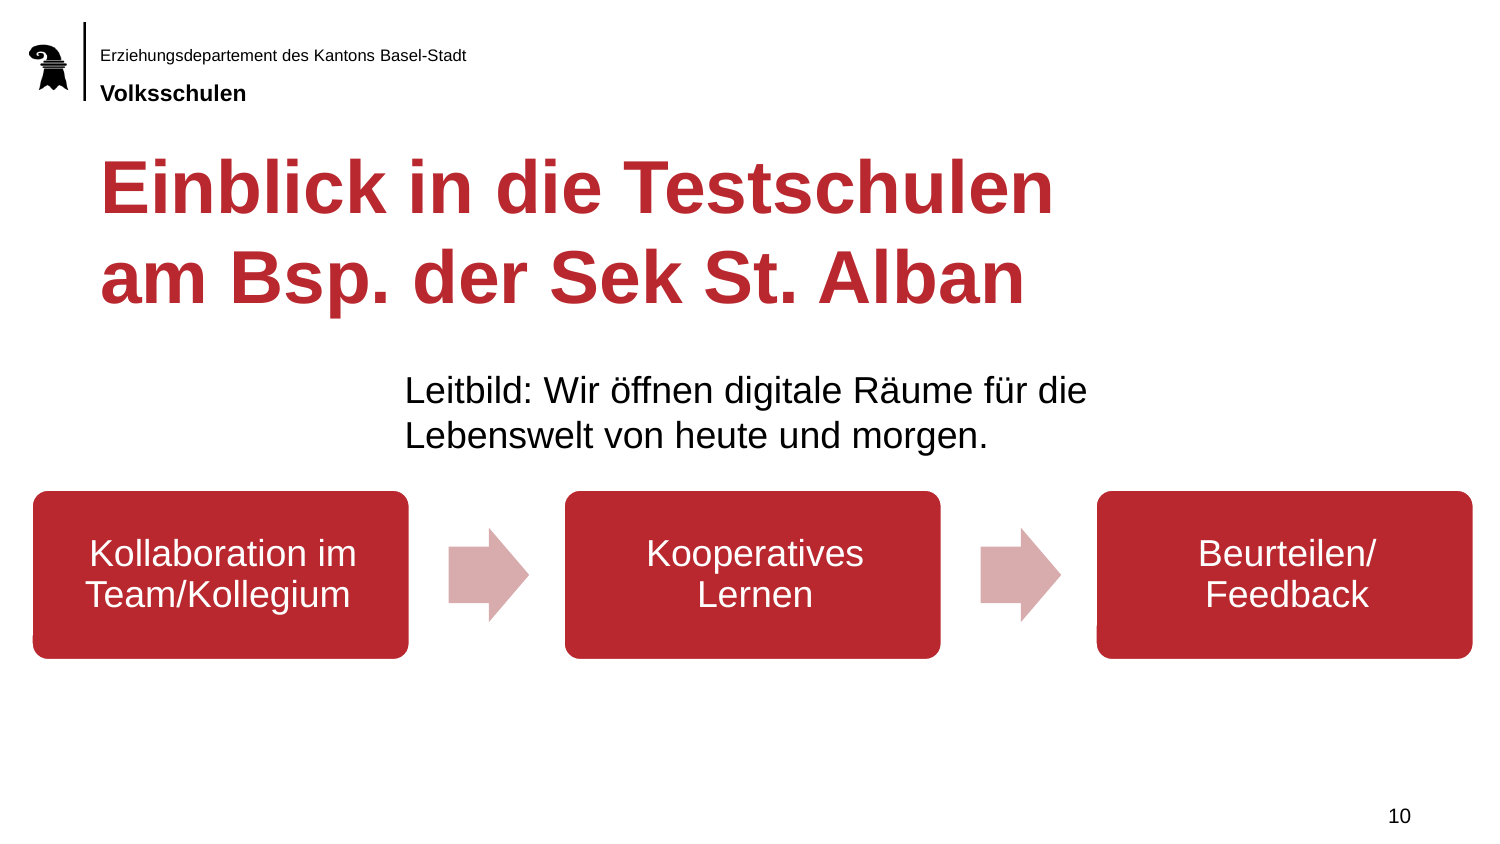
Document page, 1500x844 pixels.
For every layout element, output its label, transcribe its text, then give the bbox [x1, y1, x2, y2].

slide_number 10 [1388, 798, 1500, 844]
text_box Leitbild: Wir öffnen digitale Räume für die Lebenswelt von heute und morgen. [389, 358, 1140, 463]
title Einblick in die Testschulen am Bsp. der Sek St. Alban [100, 138, 1436, 290]
picture [29, 22, 86, 101]
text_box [29, 488, 1477, 662]
list [112, 240, 1353, 422]
